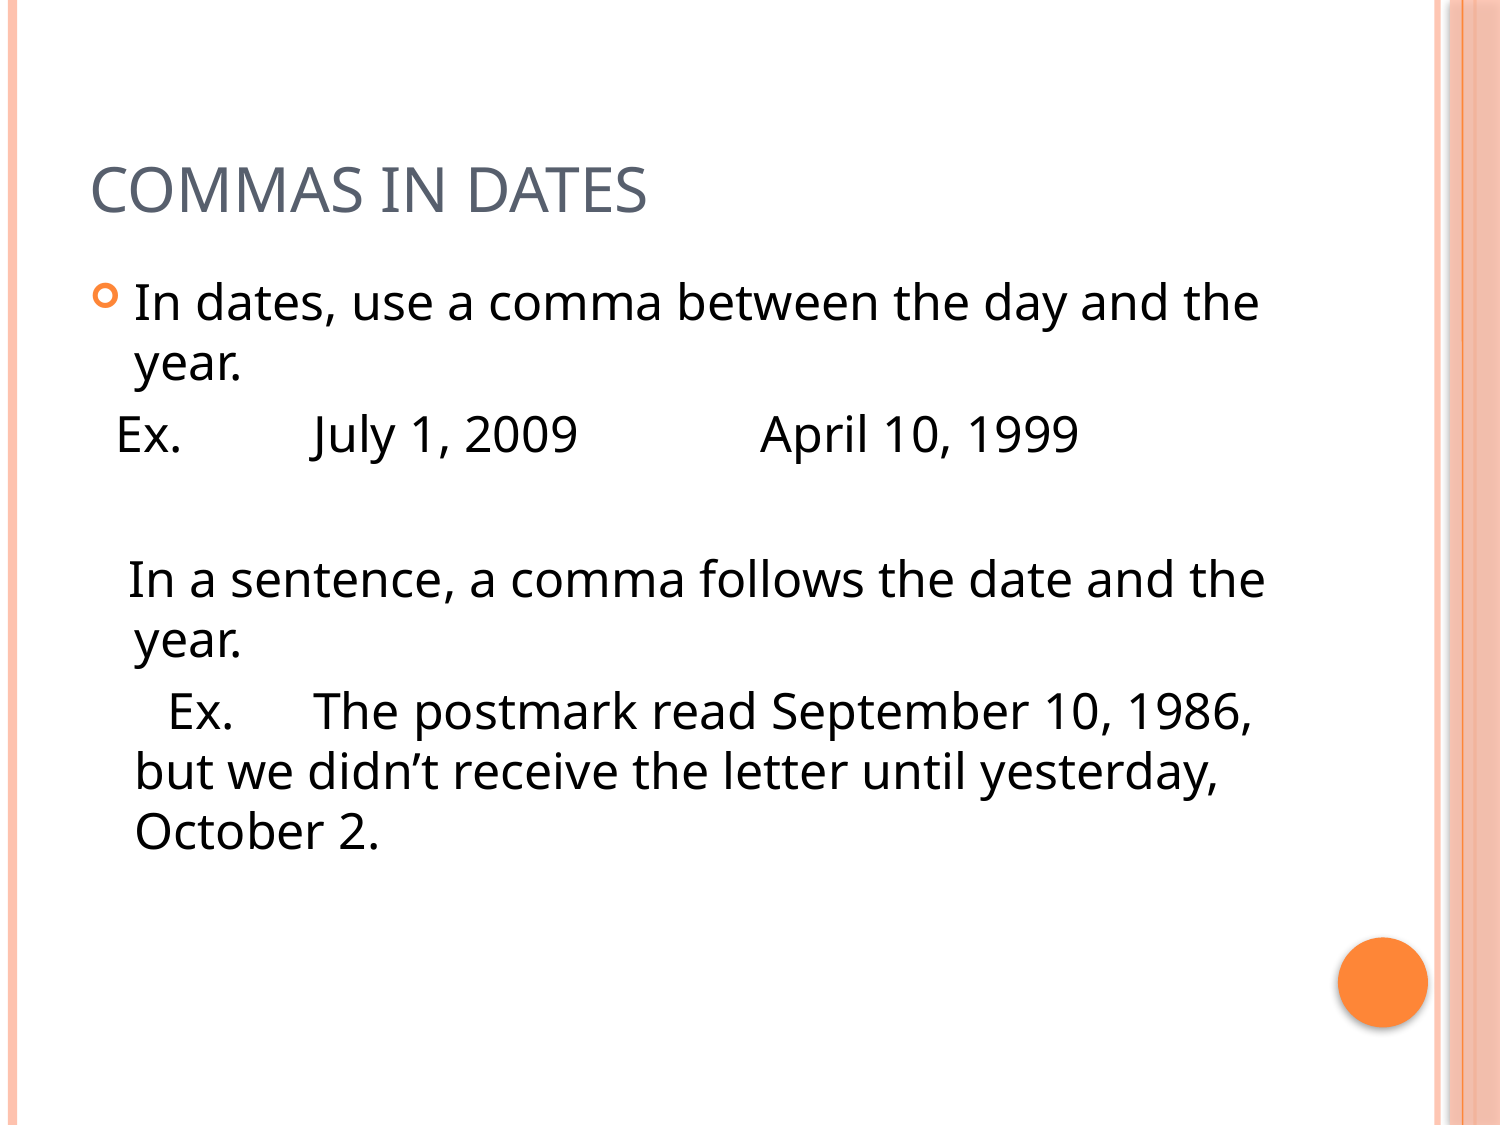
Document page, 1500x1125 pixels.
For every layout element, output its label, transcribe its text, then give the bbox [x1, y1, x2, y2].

title Commas in Dates [75, 45, 1300, 233]
list In dates, use a comma between the day and the year. Ex. July 1, 2009 April 10, 1999 In a sentence, a comma follows the date and the year. Ex. The postmark read September 10, 1986, but we didn’t receive the letter until yesterday, October 2. [75, 262, 1300, 1062]
